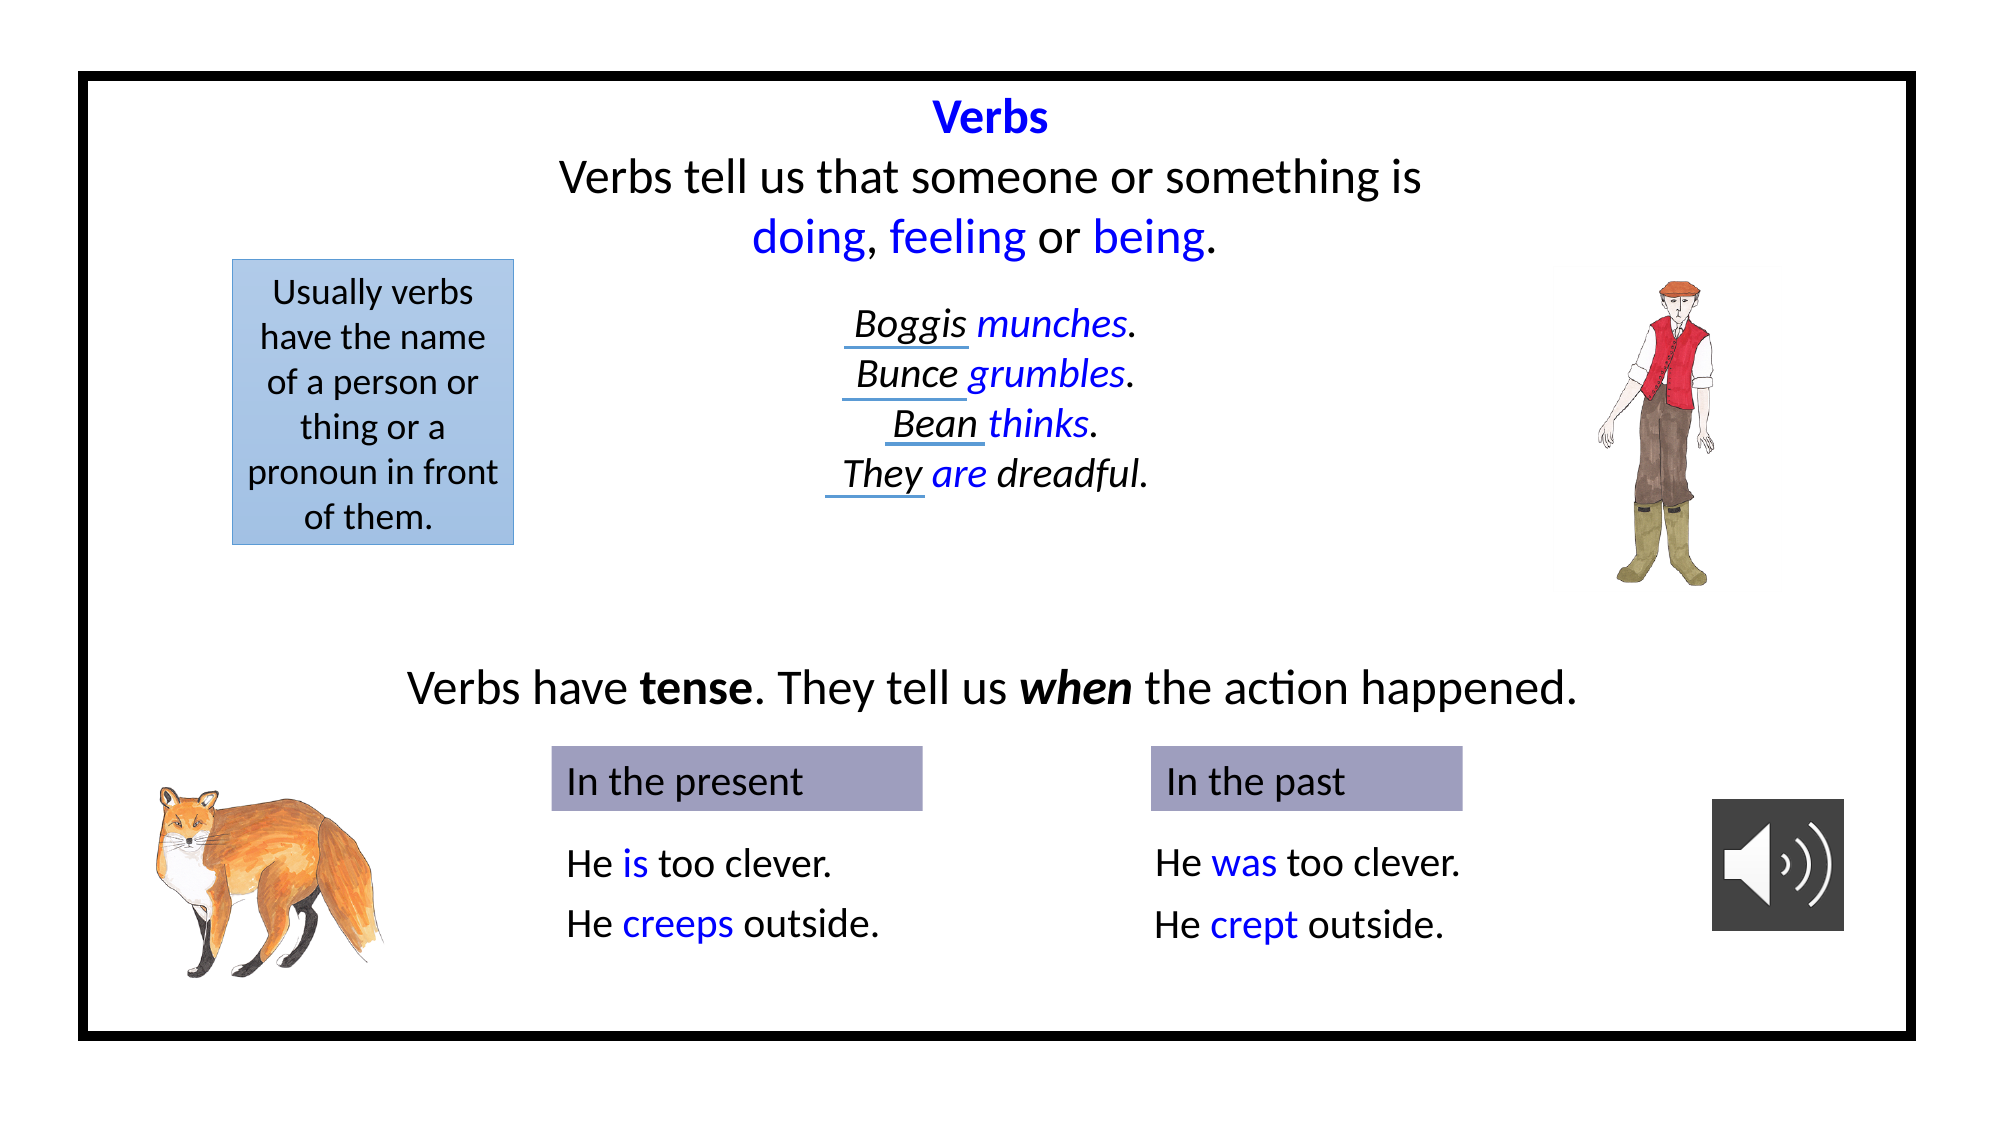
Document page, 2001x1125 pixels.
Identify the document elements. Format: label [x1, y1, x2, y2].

text_box [82, 75, 1912, 1037]
picture [1552, 266, 1782, 592]
picture [94, 764, 424, 1001]
picture [1711, 798, 1845, 932]
